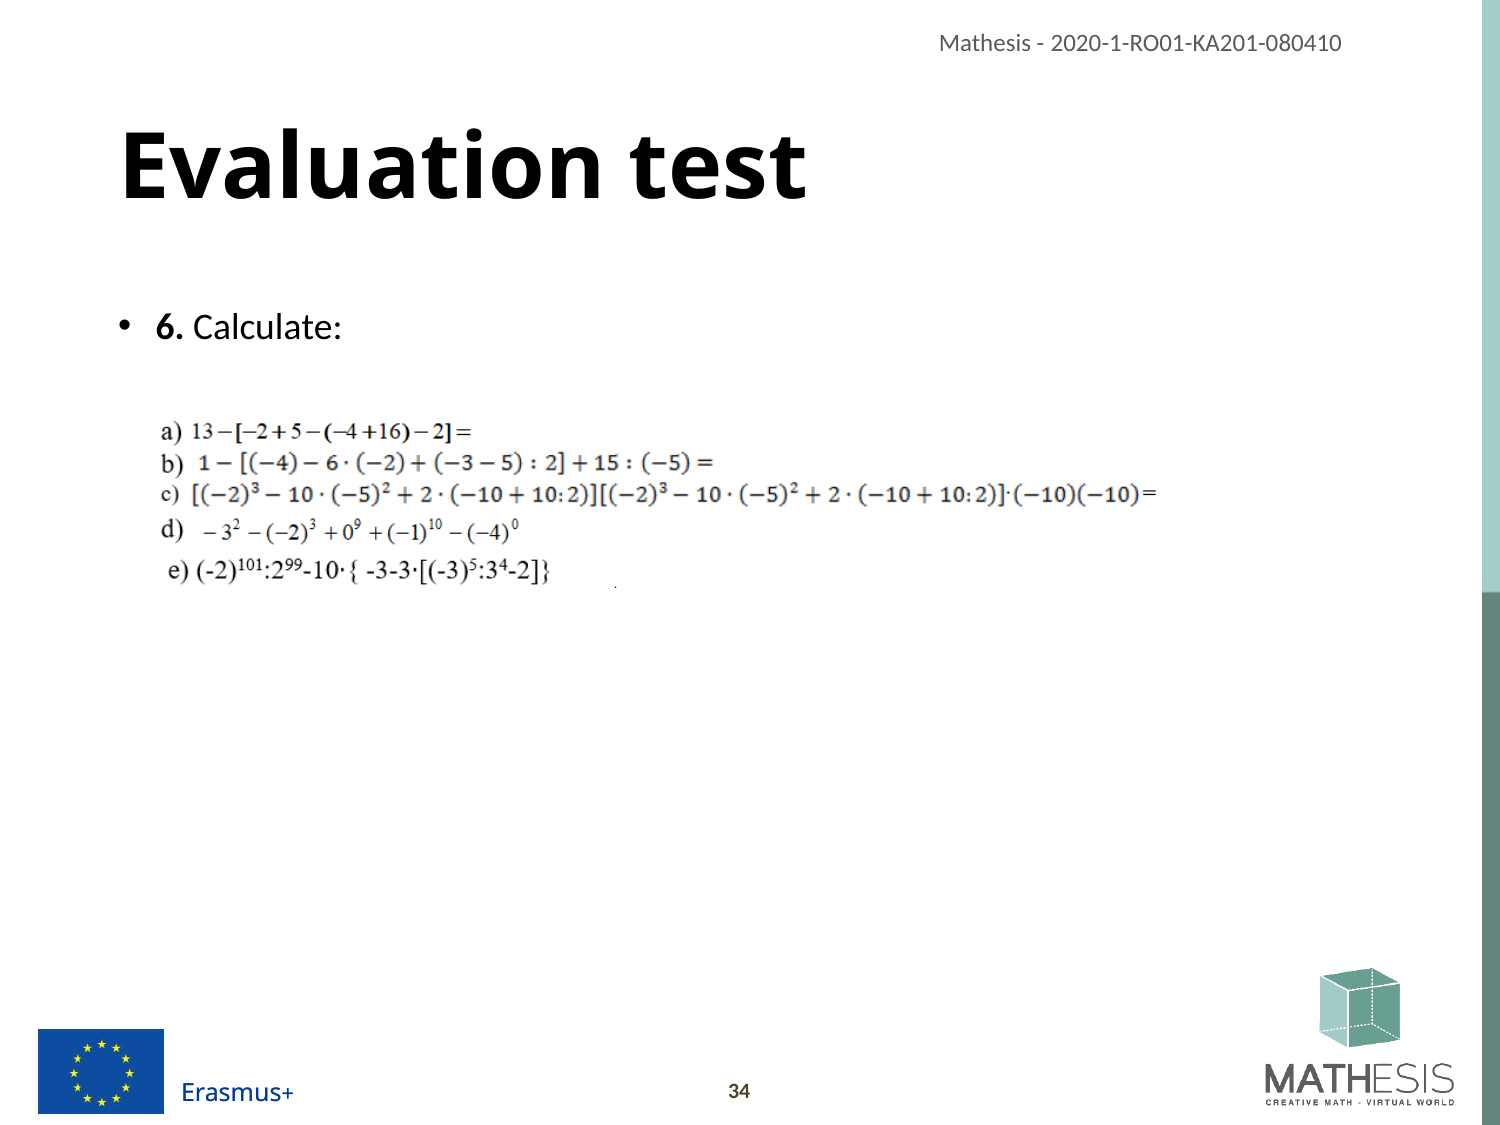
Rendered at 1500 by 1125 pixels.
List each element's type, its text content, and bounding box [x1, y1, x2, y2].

picture [38, 1029, 164, 1114]
picture [146, 414, 1184, 589]
title Evaluation test [103, 59, 1397, 278]
list 6. Calculate: [103, 299, 1397, 1014]
